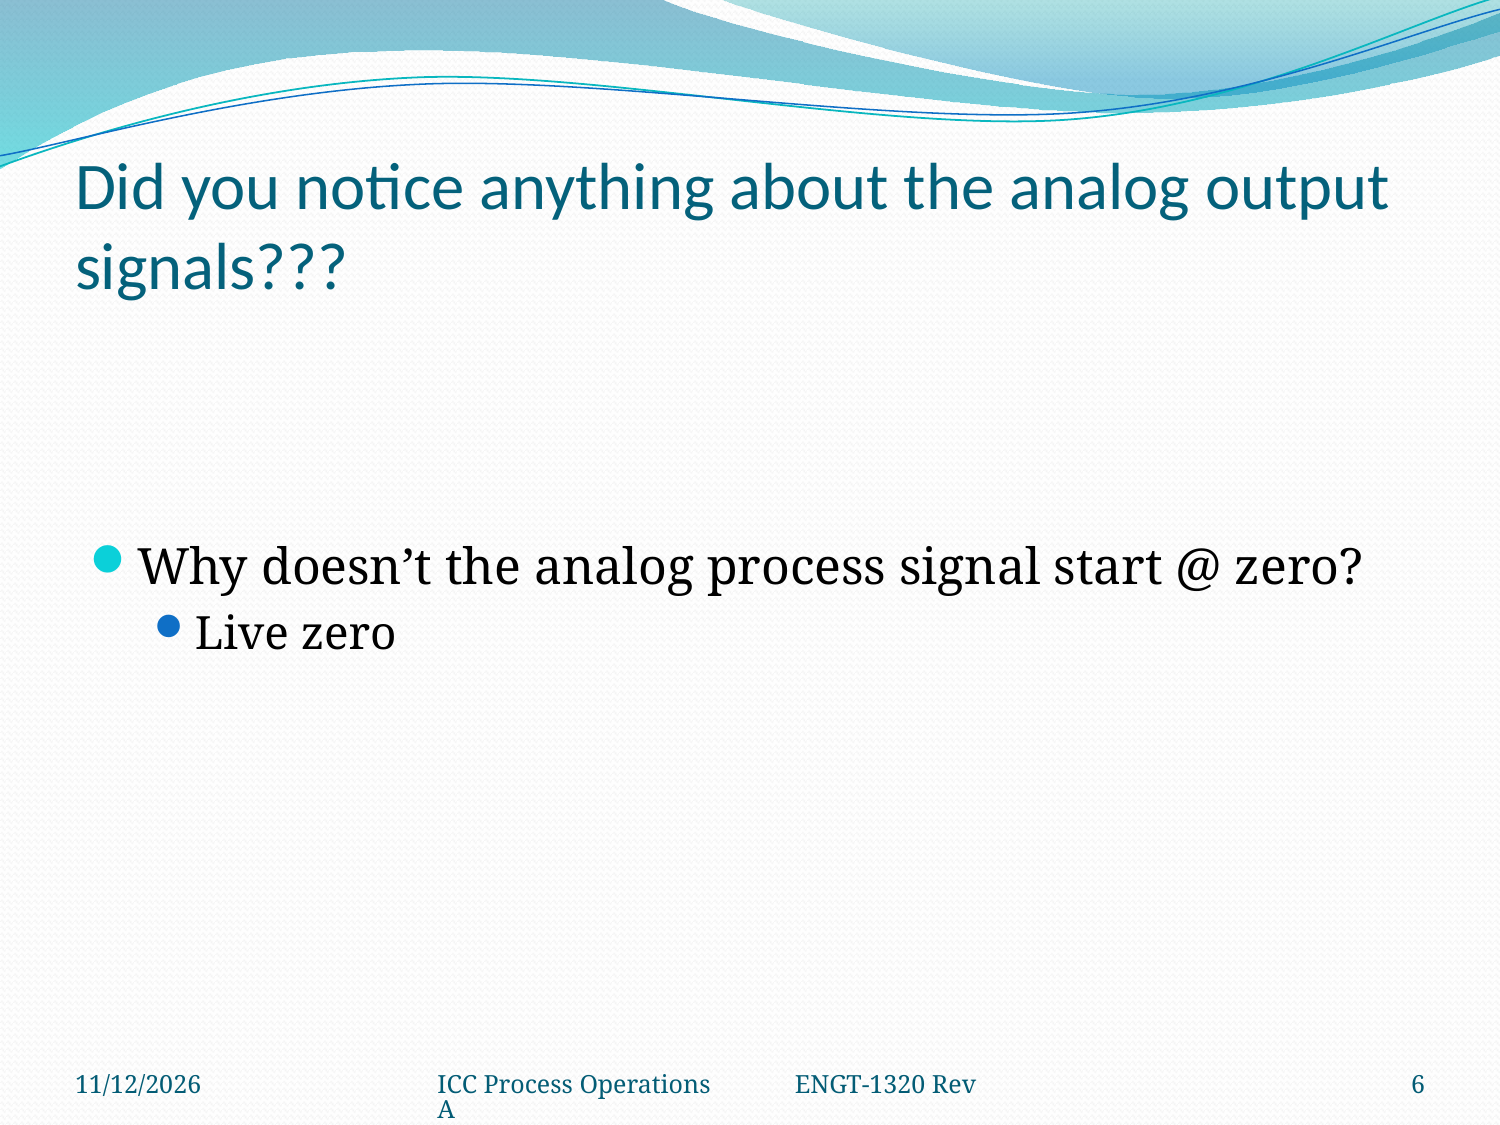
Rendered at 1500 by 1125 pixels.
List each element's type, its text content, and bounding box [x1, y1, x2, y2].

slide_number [75, 1042, 425, 1103]
title Did you notice anything about the analog output signals??? [75, 115, 1425, 303]
list Why doesn’t the analog process signal start @ zero? Live zero [75, 317, 1425, 1038]
footer ICC Process Operations ENGT-1320 Rev A [437, 1042, 988, 1103]
slide_number 6 [1299, 1042, 1425, 1103]
